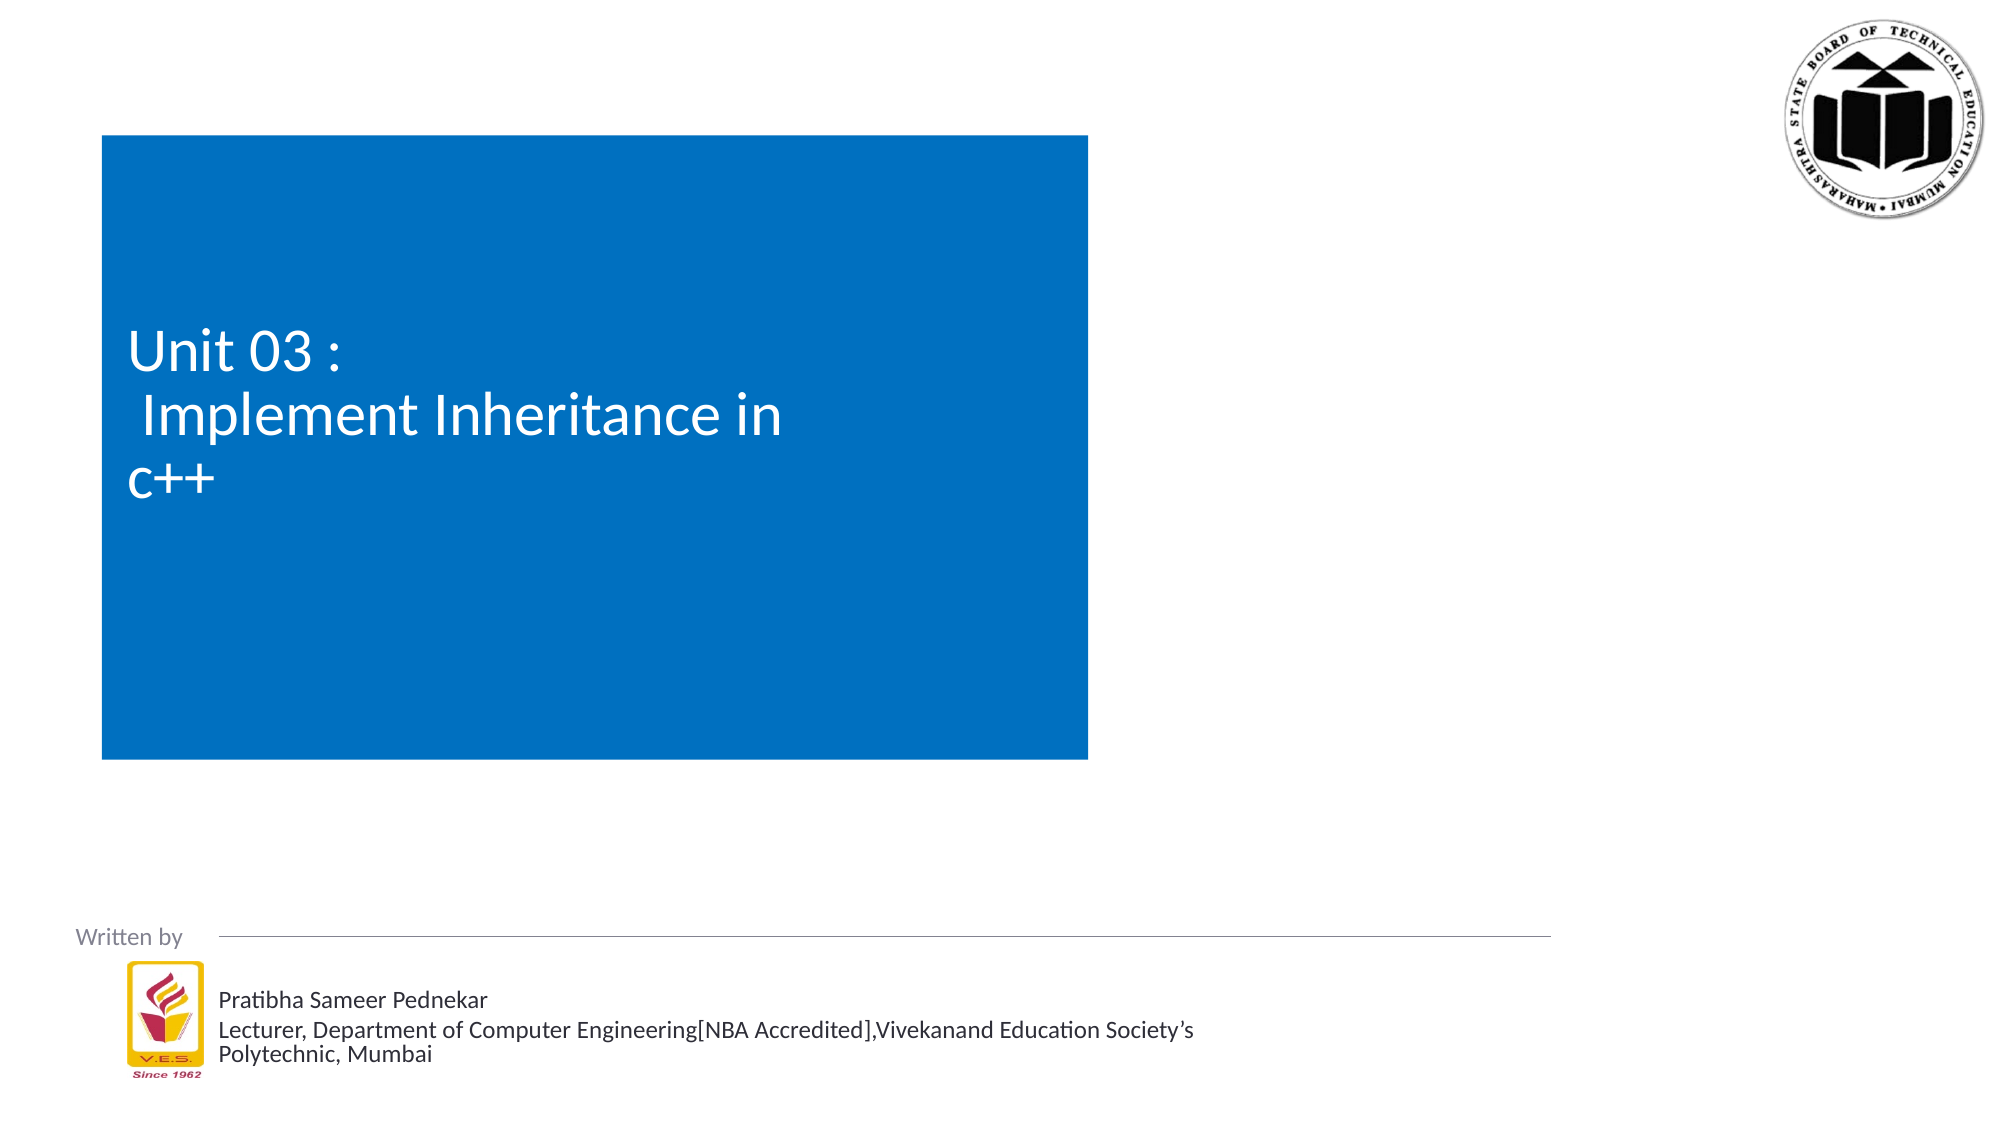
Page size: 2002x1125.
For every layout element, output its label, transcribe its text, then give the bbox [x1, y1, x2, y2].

list Lecturer, Department of Computer Engineering[NBA Accredited],Vivekanand Education Society’s Polytechnic, Mumbai [218, 1019, 1226, 1050]
title Unit 03 : Implement Inheritance in c++ [127, 320, 838, 482]
picture [1764, 0, 2001, 237]
picture [126, 961, 204, 1079]
list Pratibha Sameer Pednekar [218, 987, 726, 1017]
